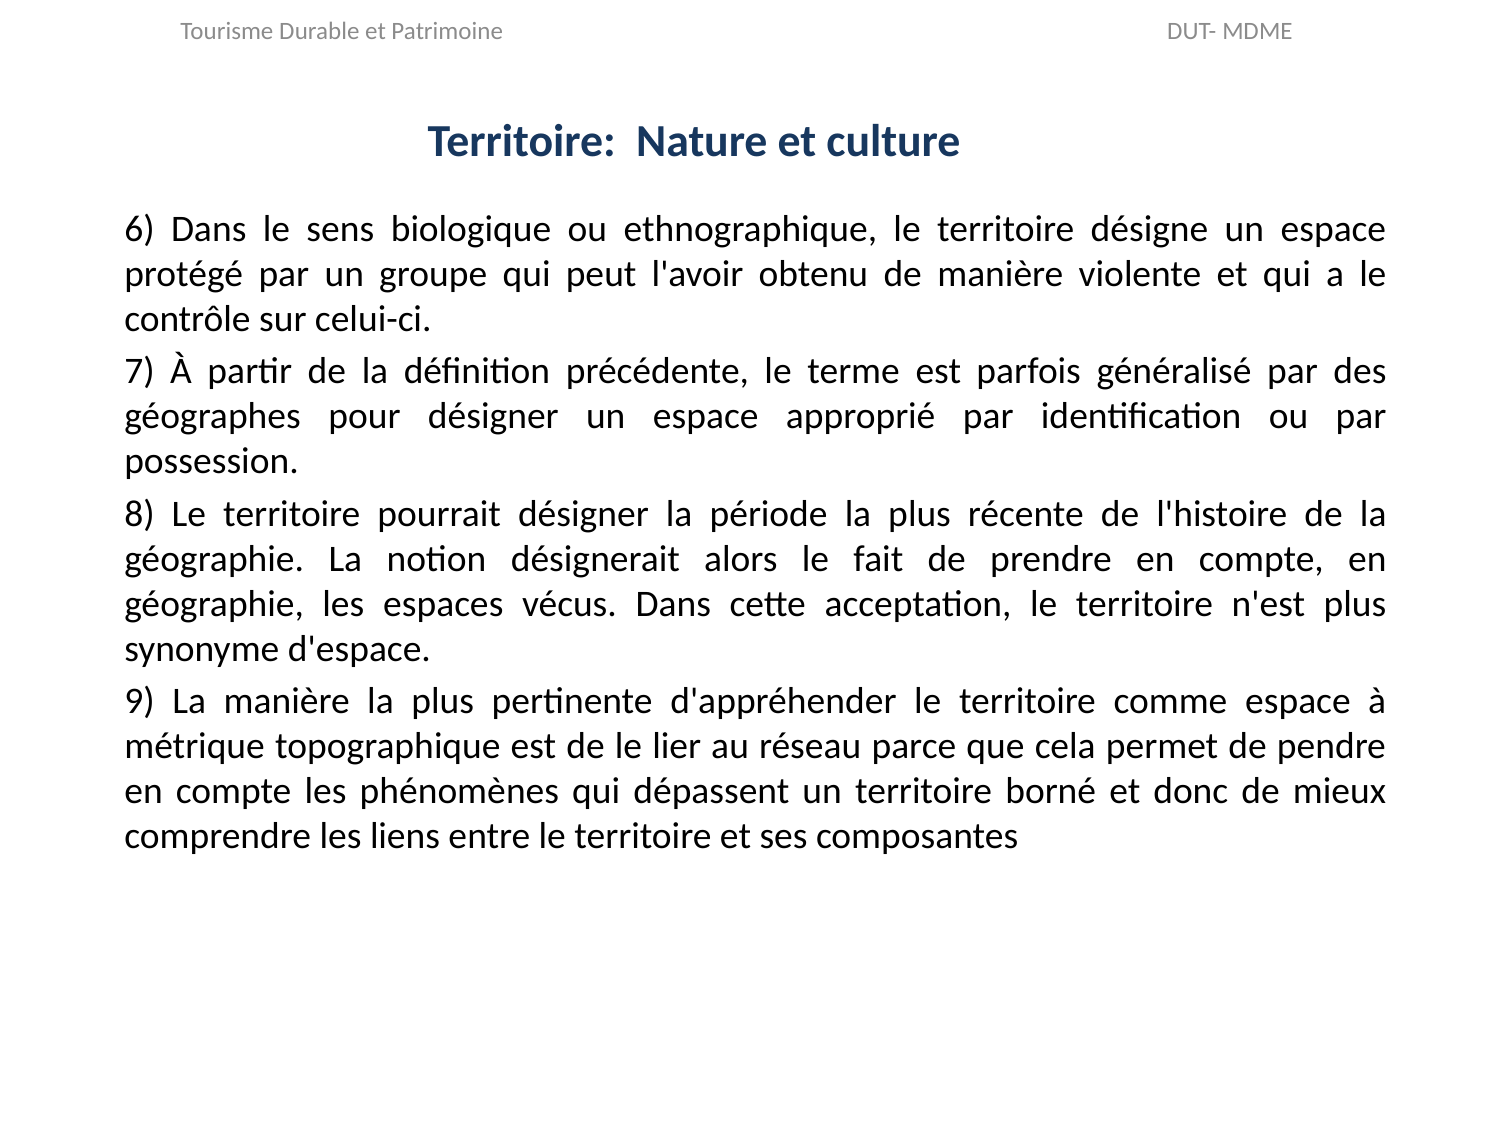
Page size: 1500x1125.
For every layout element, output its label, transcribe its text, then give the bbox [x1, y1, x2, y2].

title Territoire: Nature et culture [76, 78, 1302, 196]
footer Tourisme Durable et Patrimoine DUT- MDME [41, 0, 1436, 60]
list 6) Dans le sens biologique ou ethnographique, le territoire désigne un espace protégé par un groupe qui peut l'avoir obtenu de manière violente et qui a le contrôle sur celui-ci. 7) À partir de la définition précédente, le terme est parfois généralisé par des géographes pour désigner un espace approprié par identification ou par possession. 8) Le territoire pourrait désigner la période la plus récente de l'histoire de la géographie. La notion désignerait alors le fait de prendre en compte, en géographie, les espaces vécus. Dans cette acceptation, le territoire n'est plus synonyme d'espace. 9) La manière la plus pertinente d'appréhender le territoire comme espace à métrique topographique est de le lier au réseau parce que cela permet de pendre en compte les phénomènes qui dépassent un territoire borné et donc de mieux comprendre les liens entre le territoire et ses composantes [53, 196, 1404, 1024]
